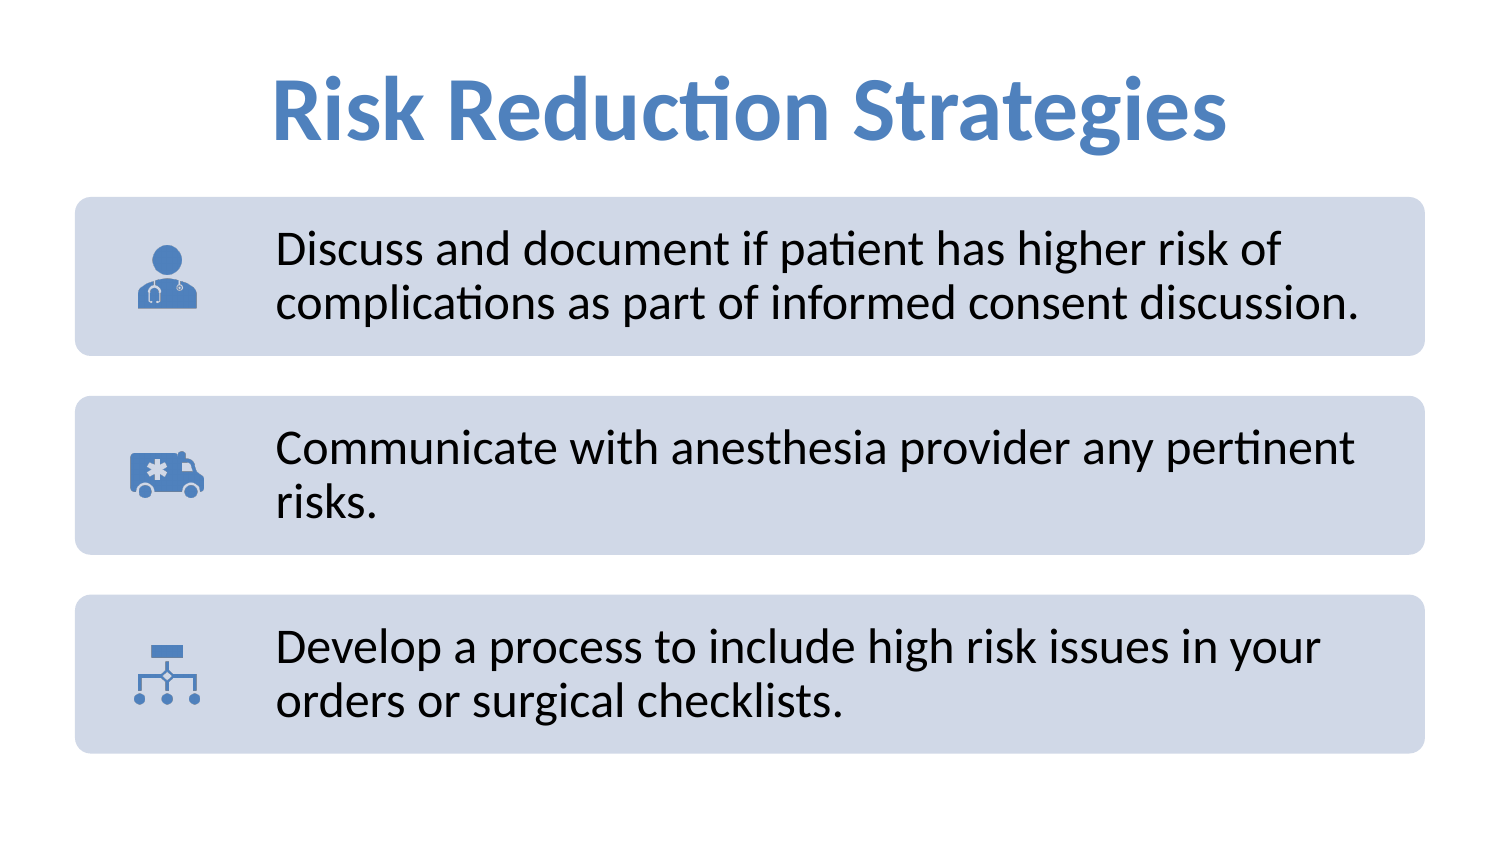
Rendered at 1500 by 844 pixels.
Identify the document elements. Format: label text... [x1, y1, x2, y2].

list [74, 196, 1426, 754]
title Risk Reduction Strategies [75, 33, 1425, 175]
